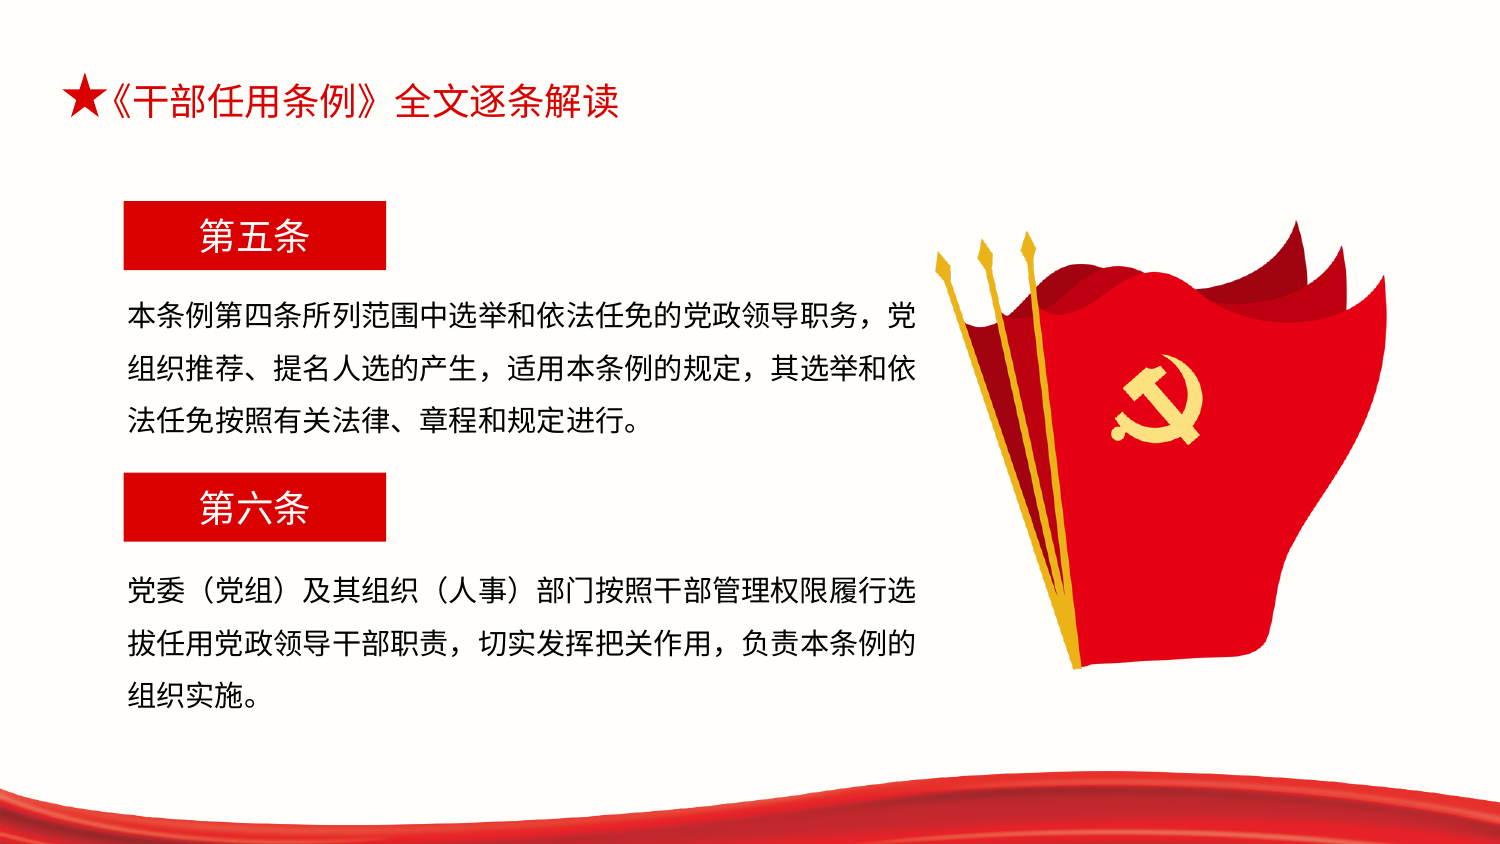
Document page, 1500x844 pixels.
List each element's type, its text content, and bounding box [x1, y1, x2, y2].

picture [912, 196, 1400, 688]
text_box 本条例第四条所列范围中选举和依法任免的党政领导职务，党组织推荐、提名人选的产生，适用本条例的规定，其选举和依法任免按照有关法律、章程和规定进行。 [112, 272, 912, 445]
text_box 党委（党组）及其组织（人事）部门按照干部管理权限履行选拔任用党政领导干部职责，切实发挥把关作用，负责本条例的组织实施。 [112, 547, 950, 720]
picture [0, 771, 1500, 844]
text_box 第五条 [123, 201, 387, 271]
text_box 第六条 [123, 472, 387, 542]
